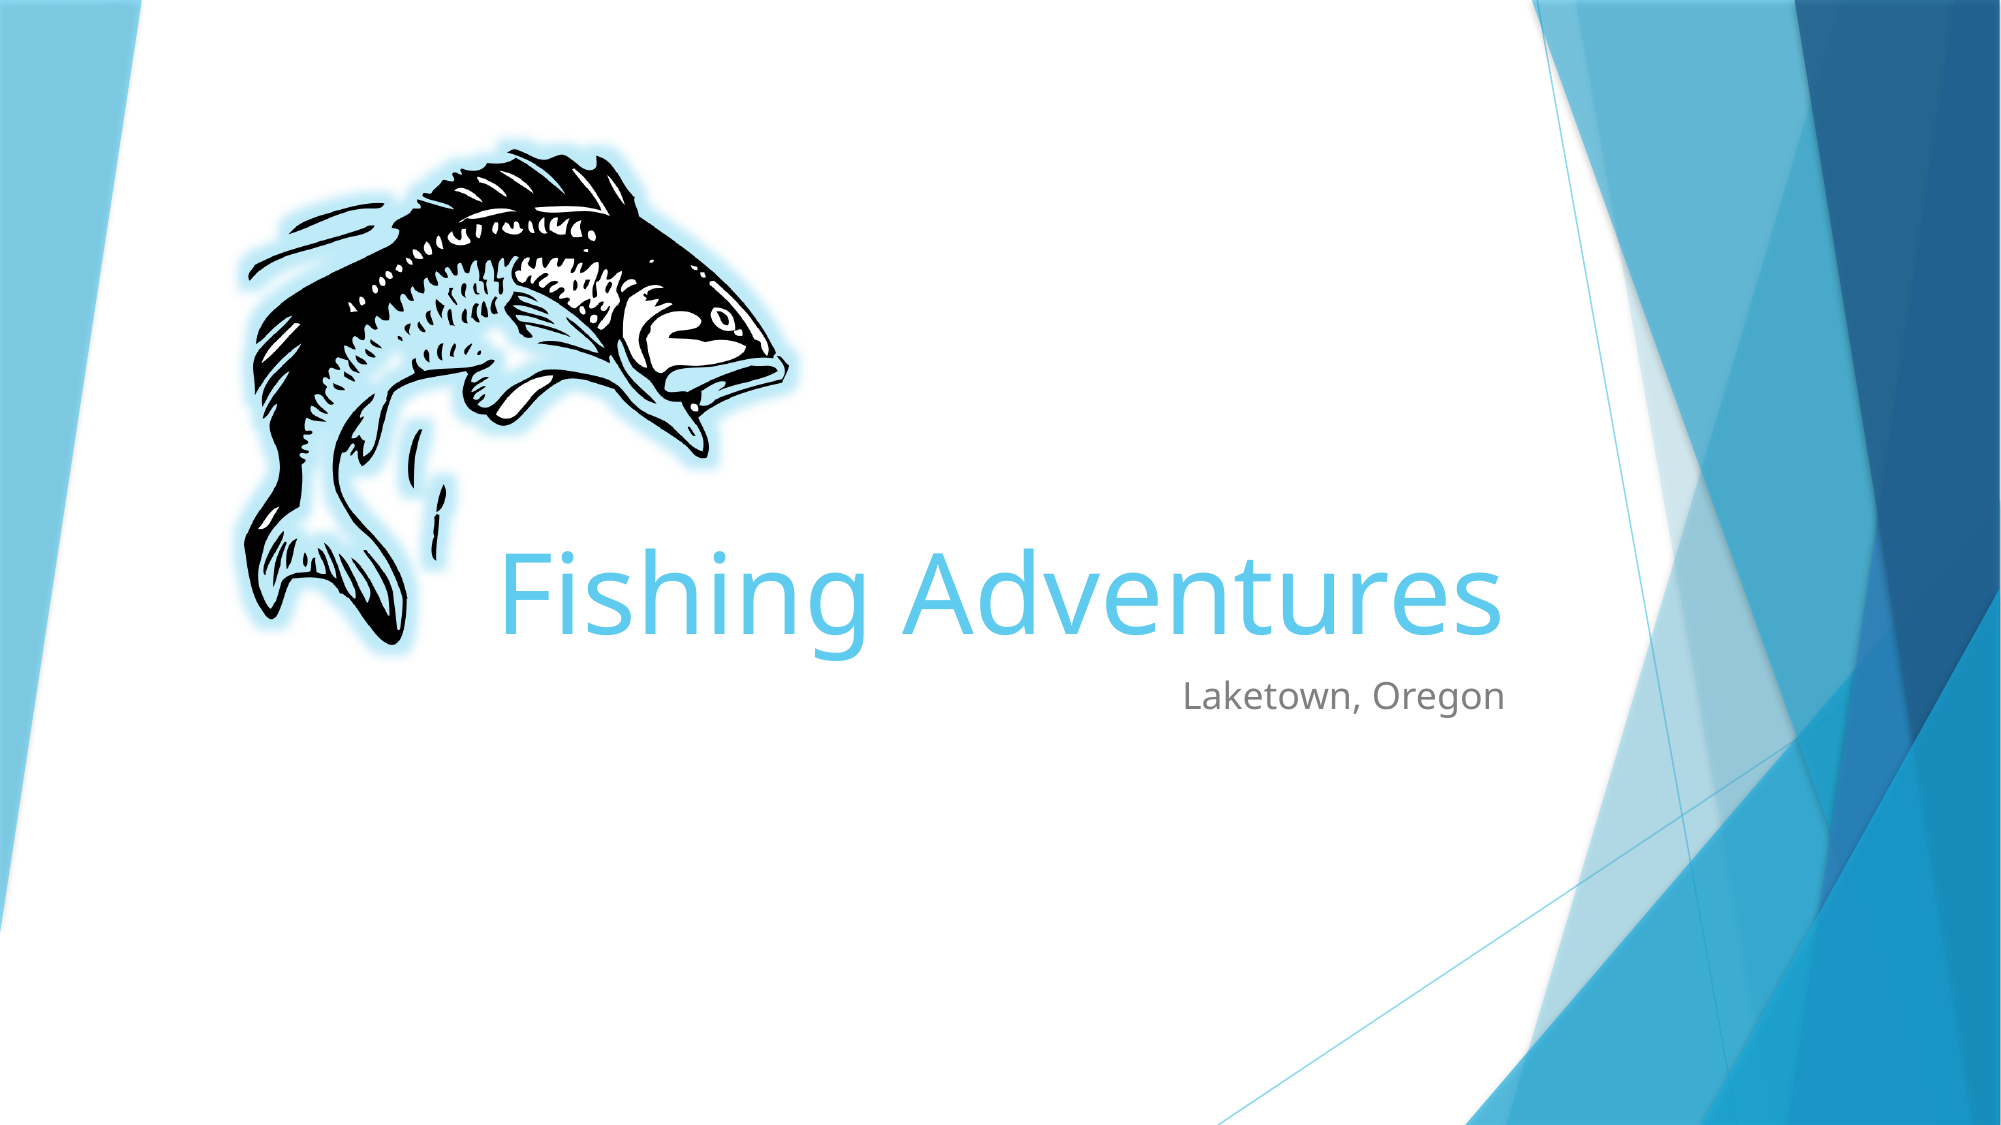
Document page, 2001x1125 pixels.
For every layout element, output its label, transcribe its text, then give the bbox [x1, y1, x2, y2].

title Fishing Adventures [247, 394, 1522, 664]
subtitle Laketown, Oregon [247, 664, 1522, 845]
picture [244, 149, 790, 646]
